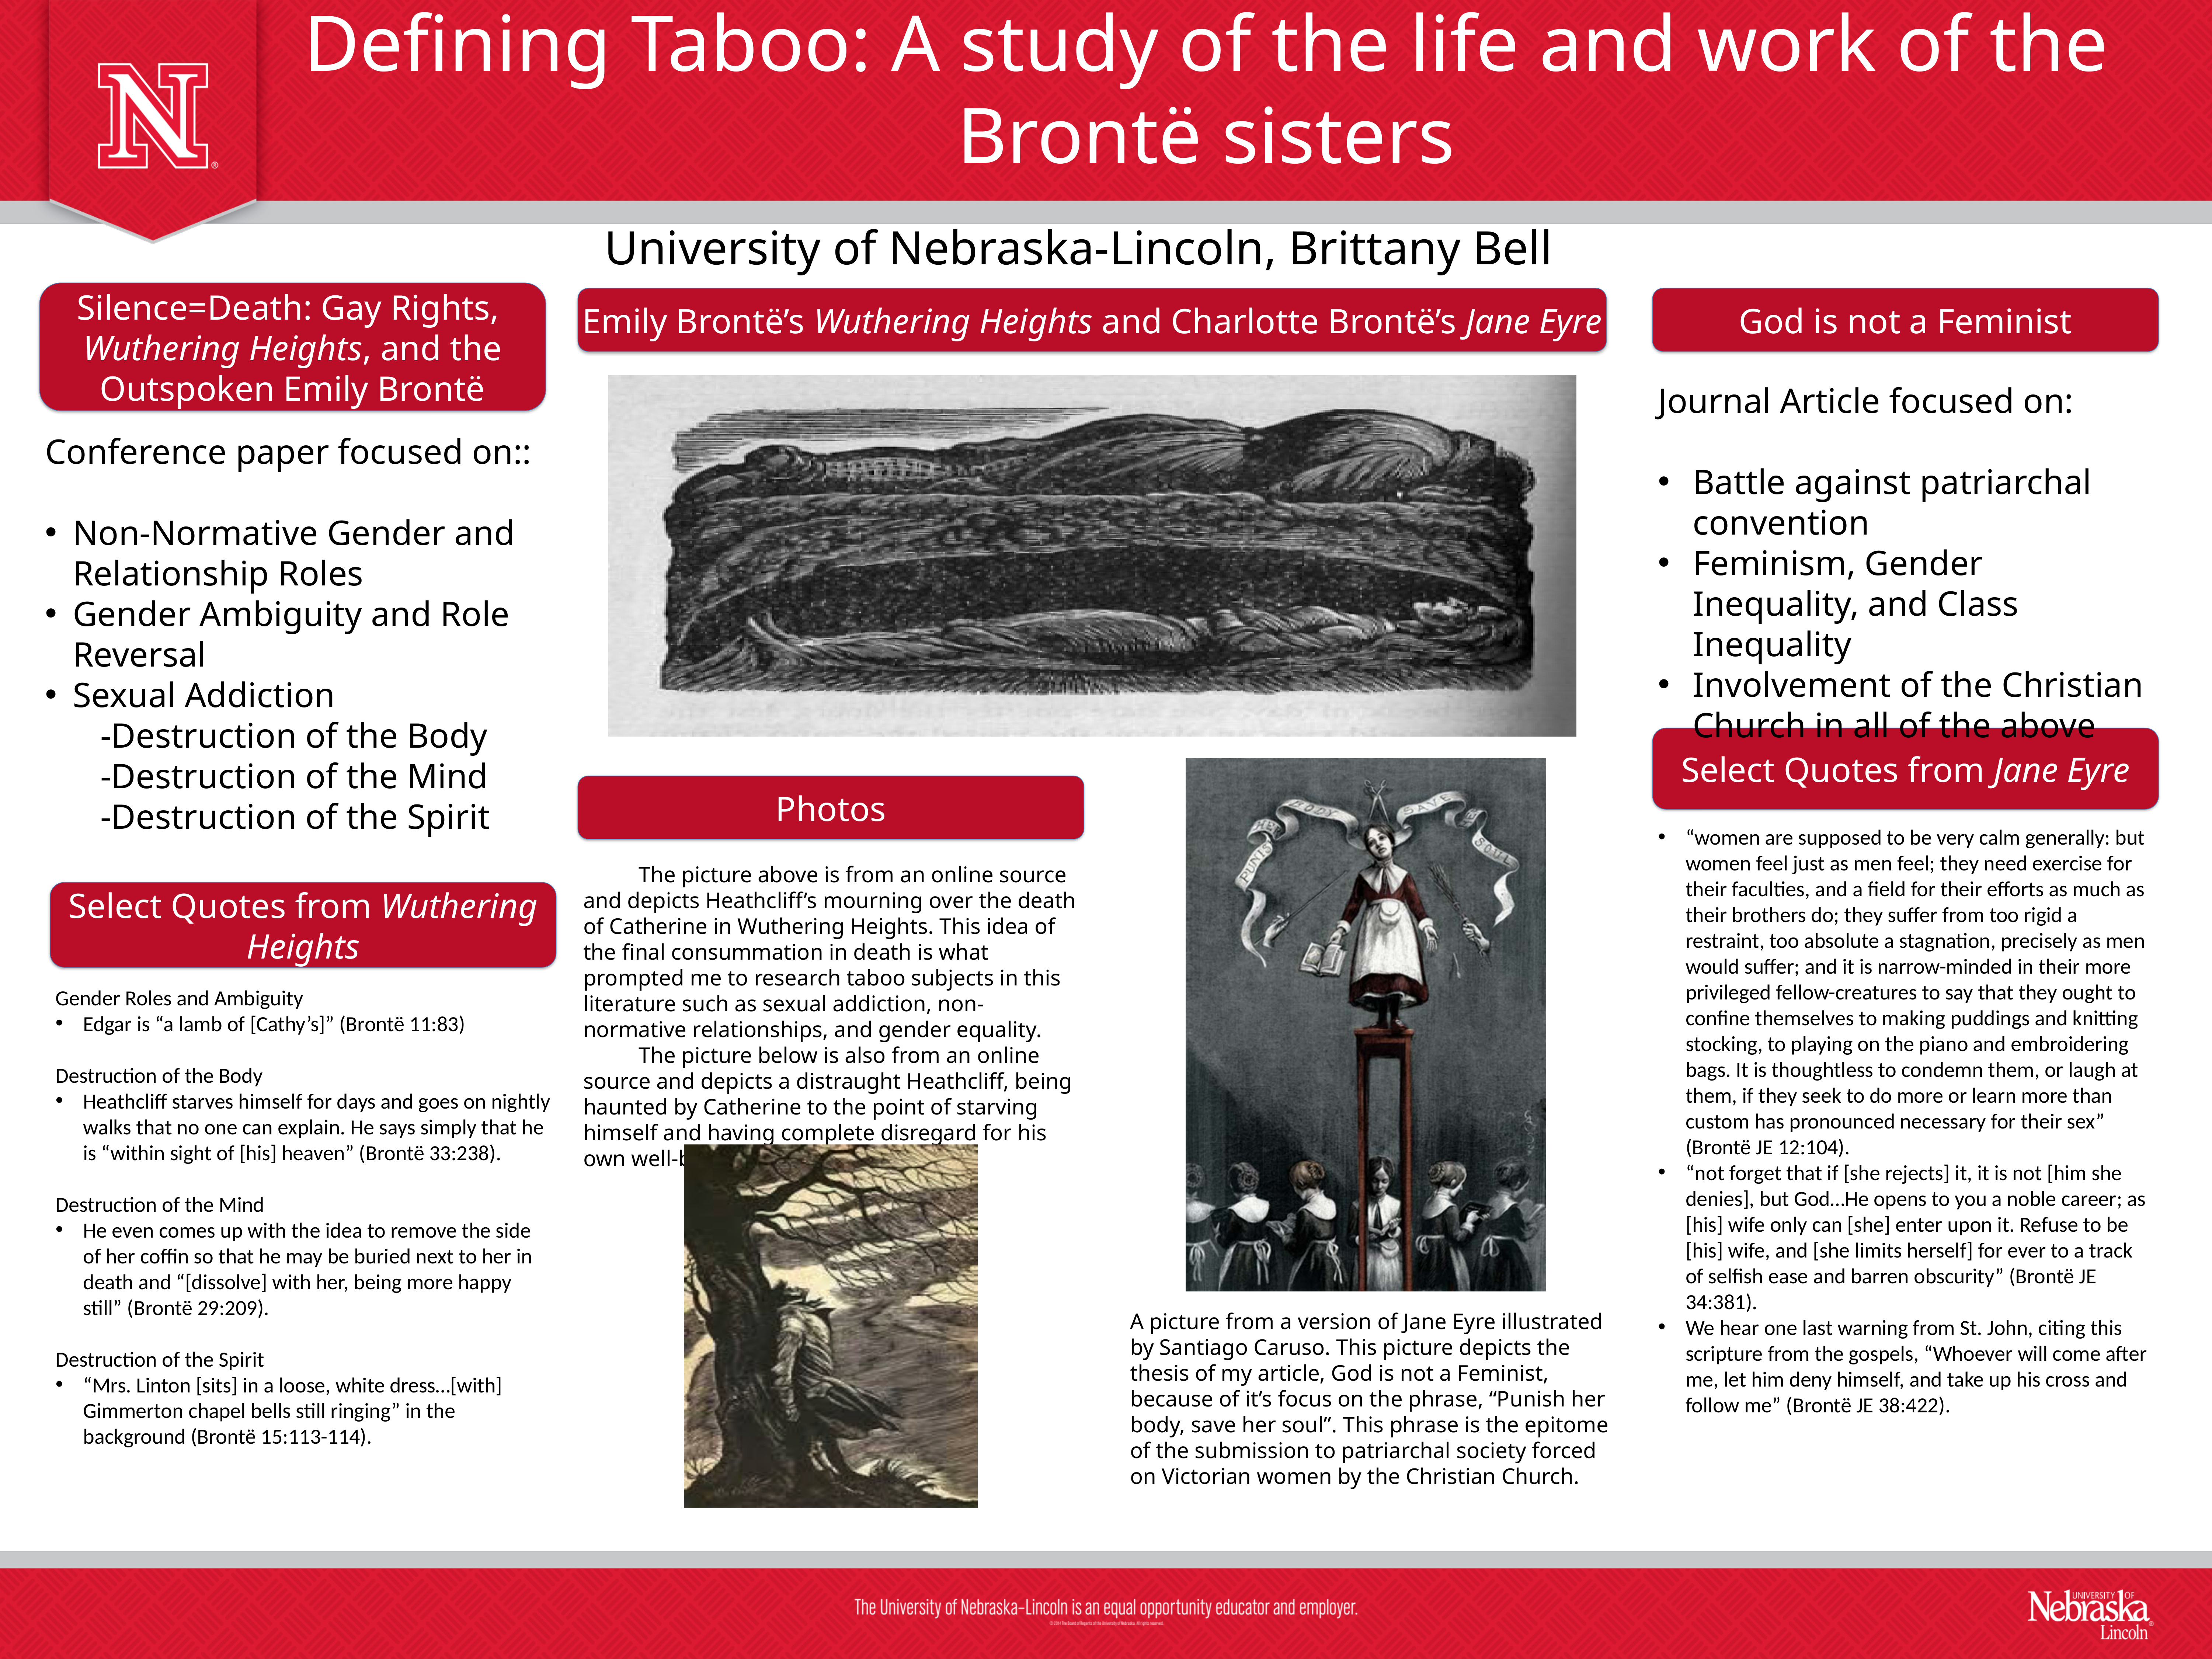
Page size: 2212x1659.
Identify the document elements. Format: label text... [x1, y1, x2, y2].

text_box Defining Taboo: A study of the life and work of the Brontë sisters [200, 0, 2212, 181]
text_box Conference paper focused on:: Non-Normative Gender and Relationship Roles Gender Ambiguity and Role Reversal Sexual Addiction -Destruction of the Body -Destruction of the Mind -Destruction of the Spirit [39, 414, 546, 838]
text_box Journal Article focused on: Battle against patriarchal convention Feminism, Gender Inequality, and Class Inequality Involvement of the Christian Church in all of the above [1652, 363, 2159, 728]
text_box A picture from a version of Jane Eyre illustrated by Santiago Caruso. This picture depicts the thesis of my article, God is not a Feminist, because of it’s focus on the phrase, “Punish her body, save her soul”. This phrase is the epitome of the submission to patriarchal society forced on Victorian women by the Christian Church. [1124, 1291, 1631, 1491]
picture [608, 375, 1576, 737]
text_box Silence=Death: Gay Rights, Wuthering Heights, and the Outspoken Emily Brontë [39, 283, 546, 411]
text_box The picture above is from an online source and depicts Heathcliff’s mourning over the death of Catherine in Wuthering Heights. This idea of the final consummation in death is what prompted me to research taboo subjects in this literature such as sexual addiction, non-normative relationships, and gender equality. The picture below is also from an online source and depicts a distraught Heathcliff, being haunted by Catherine to the point of starving himself and having complete disregard for his own well-being. [578, 844, 1084, 1173]
picture [1186, 758, 1546, 1291]
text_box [1652, 728, 2159, 1426]
text_box Photos [578, 776, 1084, 839]
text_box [50, 882, 556, 1508]
text_box University of Nebraska-Lincoln, Brittany Bell [98, 216, 2059, 277]
text_box God is not a Feminist [1652, 288, 2159, 352]
text_box Emily Brontë’s Wuthering Heights and Charlotte Brontë’s Jane Eyre [578, 288, 1607, 352]
picture [684, 1144, 978, 1508]
